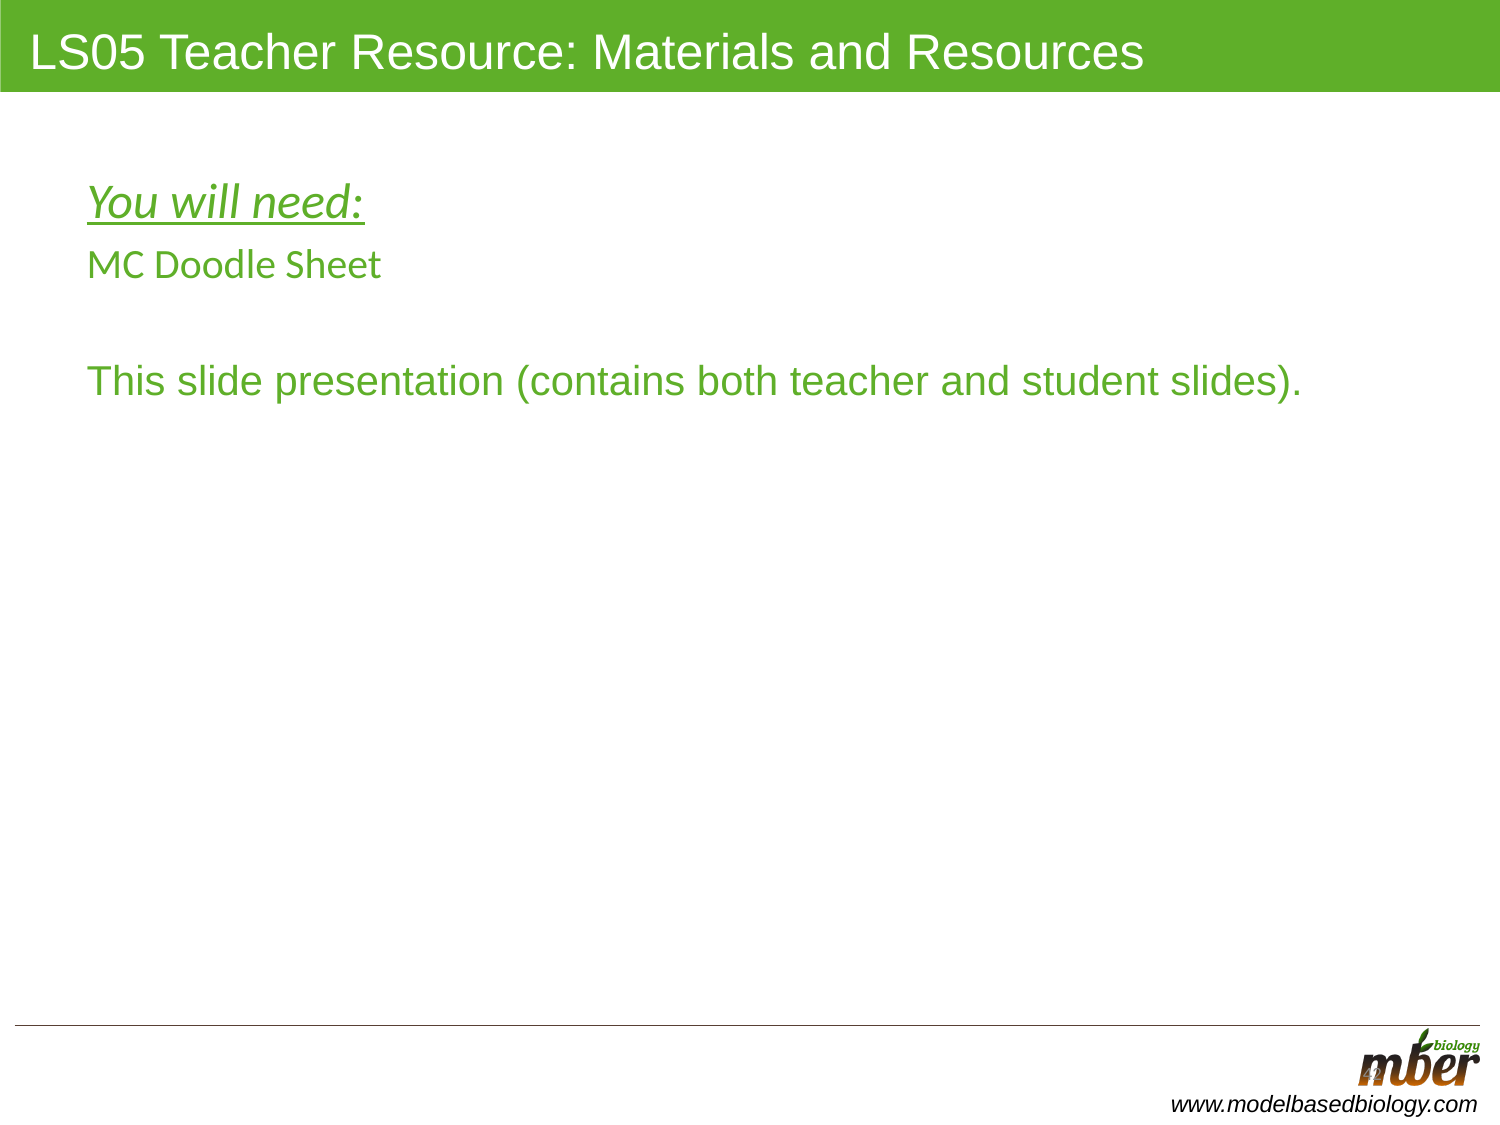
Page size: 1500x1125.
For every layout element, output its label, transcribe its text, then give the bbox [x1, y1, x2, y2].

title LS05 Teacher Resource: Materials and Resources [14, 11, 1480, 89]
picture [1397, 1028, 1480, 1086]
slide_number 42 [1059, 1043, 1397, 1103]
text_box You will need: MC Doodle Sheet This slide presentation (contains both teacher and student slides). [71, 161, 1422, 1043]
